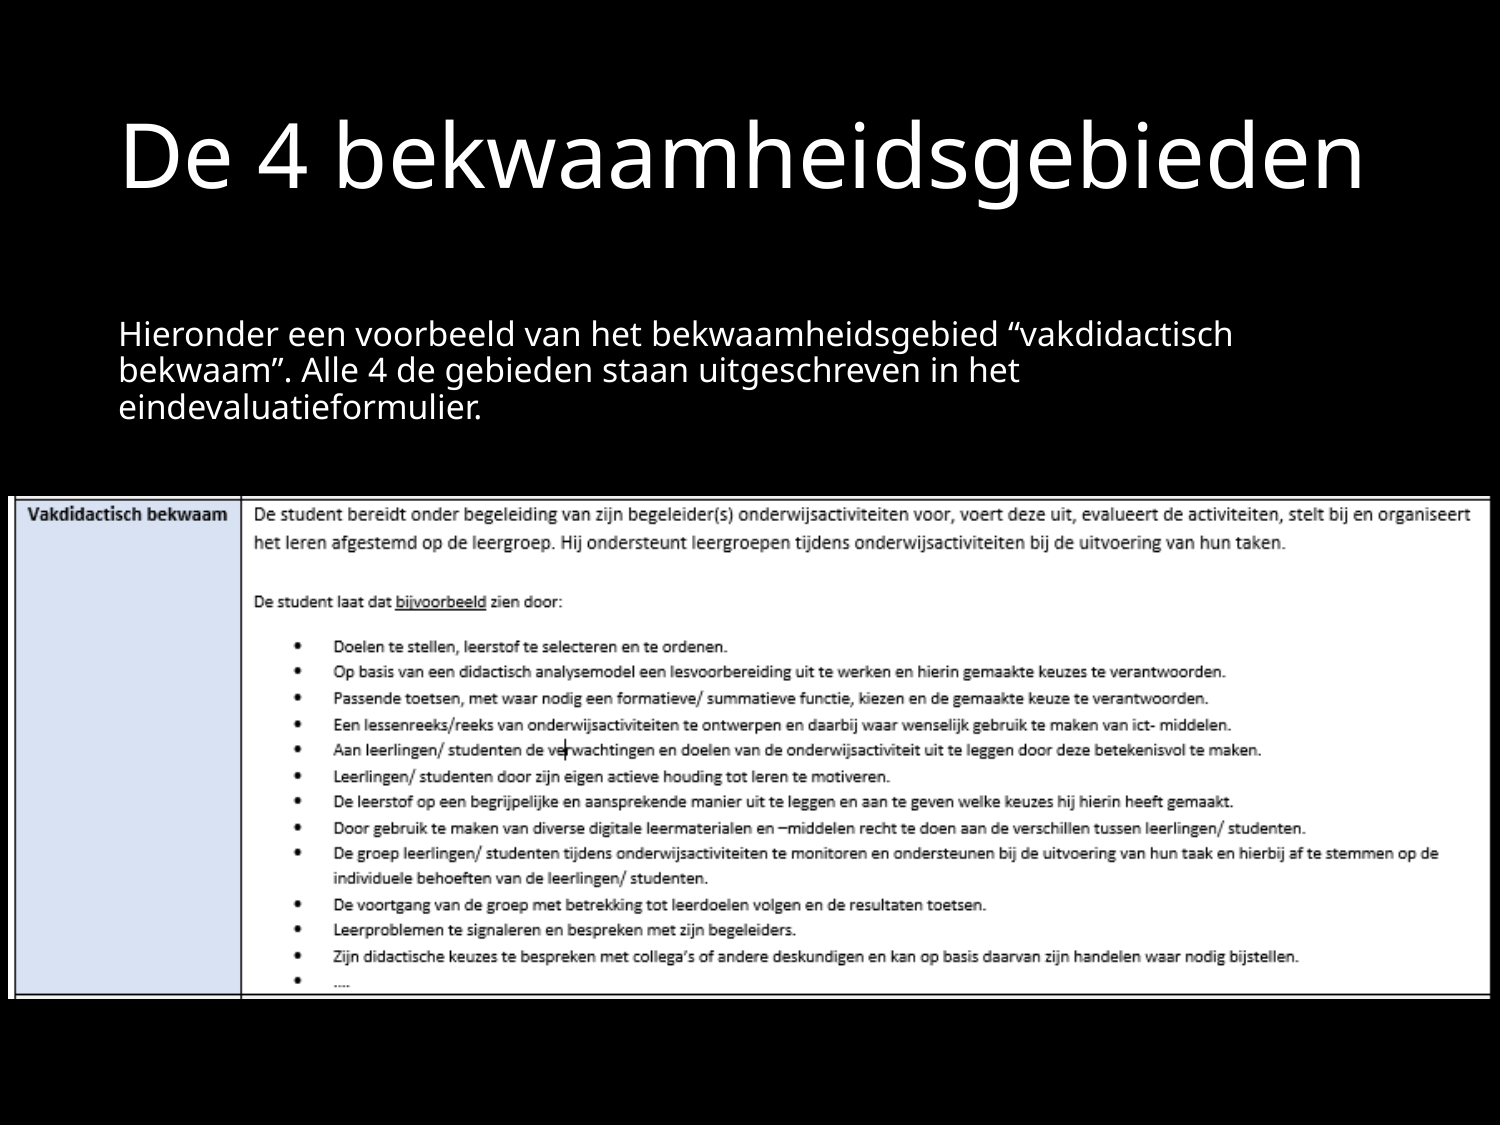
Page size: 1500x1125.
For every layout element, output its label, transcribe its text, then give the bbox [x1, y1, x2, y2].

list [8, 496, 1492, 999]
title De 4 bekwaamheidsgebieden Hieronder een voorbeeld van het bekwaamheidsgebied “vakdidactisch bekwaam”. Alle 4 de gebieden staan uitgeschreven in het eindevaluatieformulier. [103, 59, 1397, 478]
